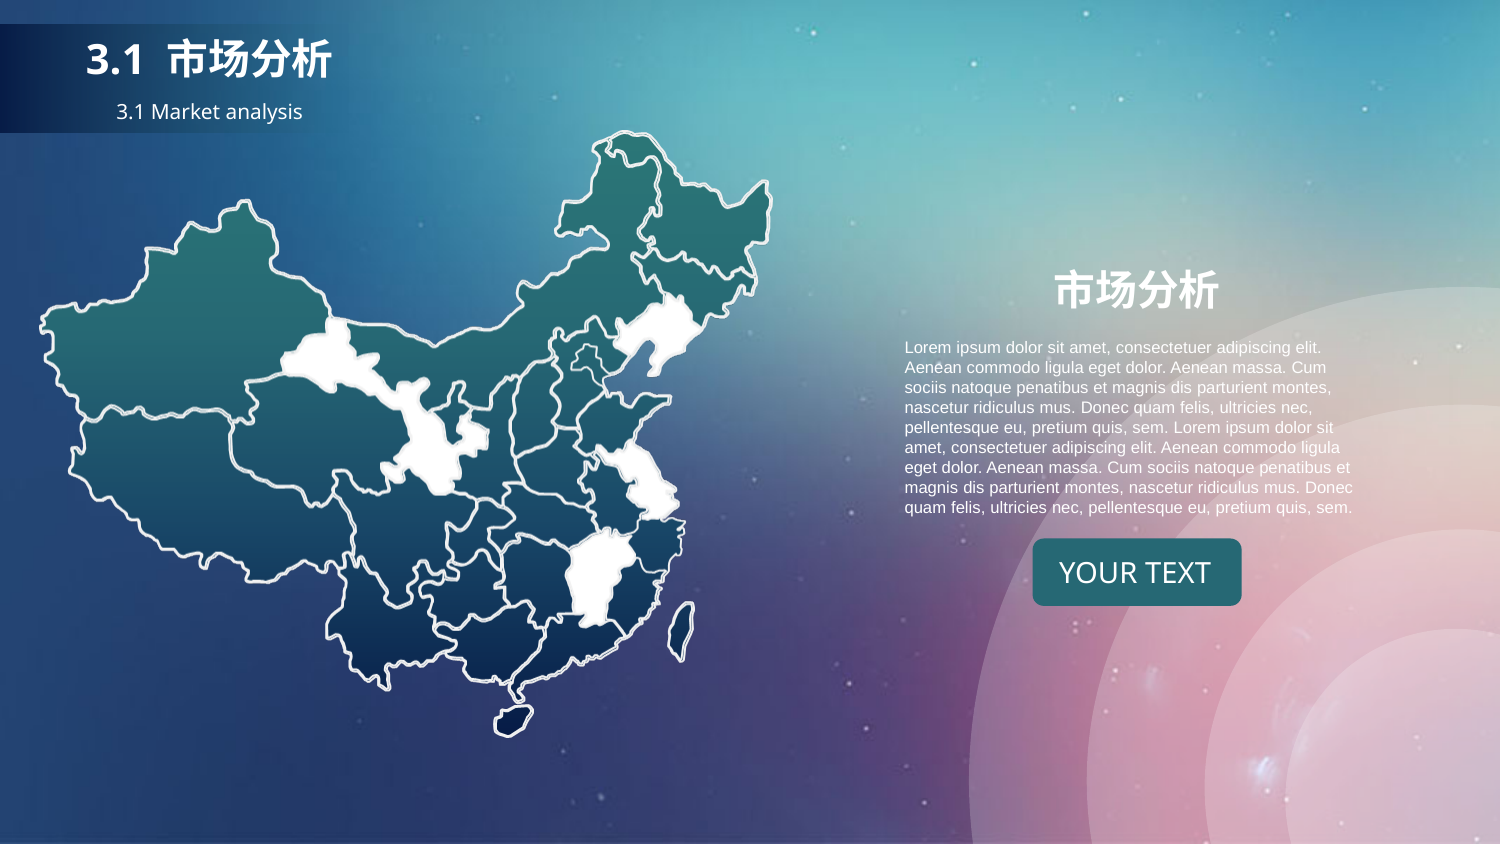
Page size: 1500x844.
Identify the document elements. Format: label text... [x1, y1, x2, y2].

text_box 3.1 市场分析 [71, 25, 349, 91]
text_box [968, 286, 1500, 844]
text_box [0, 24, 349, 133]
text_box 3.1 Market analysis [101, 91, 318, 129]
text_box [1032, 538, 1242, 607]
text_box Lorem ipsum dolor sit amet, consectetuer adipiscing elit. Aenean commodo ligula eget dolor. Aenean massa. Cum sociis natoque penatibus et magnis dis parturient montes, nascetur ridiculus mus. Donec quam felis, ultricies nec, pellentesque eu, pretium quis, sem. Lorem ipsum dolor sit amet, consectetuer adipiscing elit. Aenean commodo ligula eget dolor. Aenean massa. Cum sociis natoque penatibus et magnis dis parturient montes, nascetur ridiculus mus. Donec quam felis, ultricies nec, pellentesque eu, pretium quis, sem. [889, 329, 963, 524]
picture [0, 0, 1500, 844]
text_box 市场分析 [1038, 256, 1236, 285]
